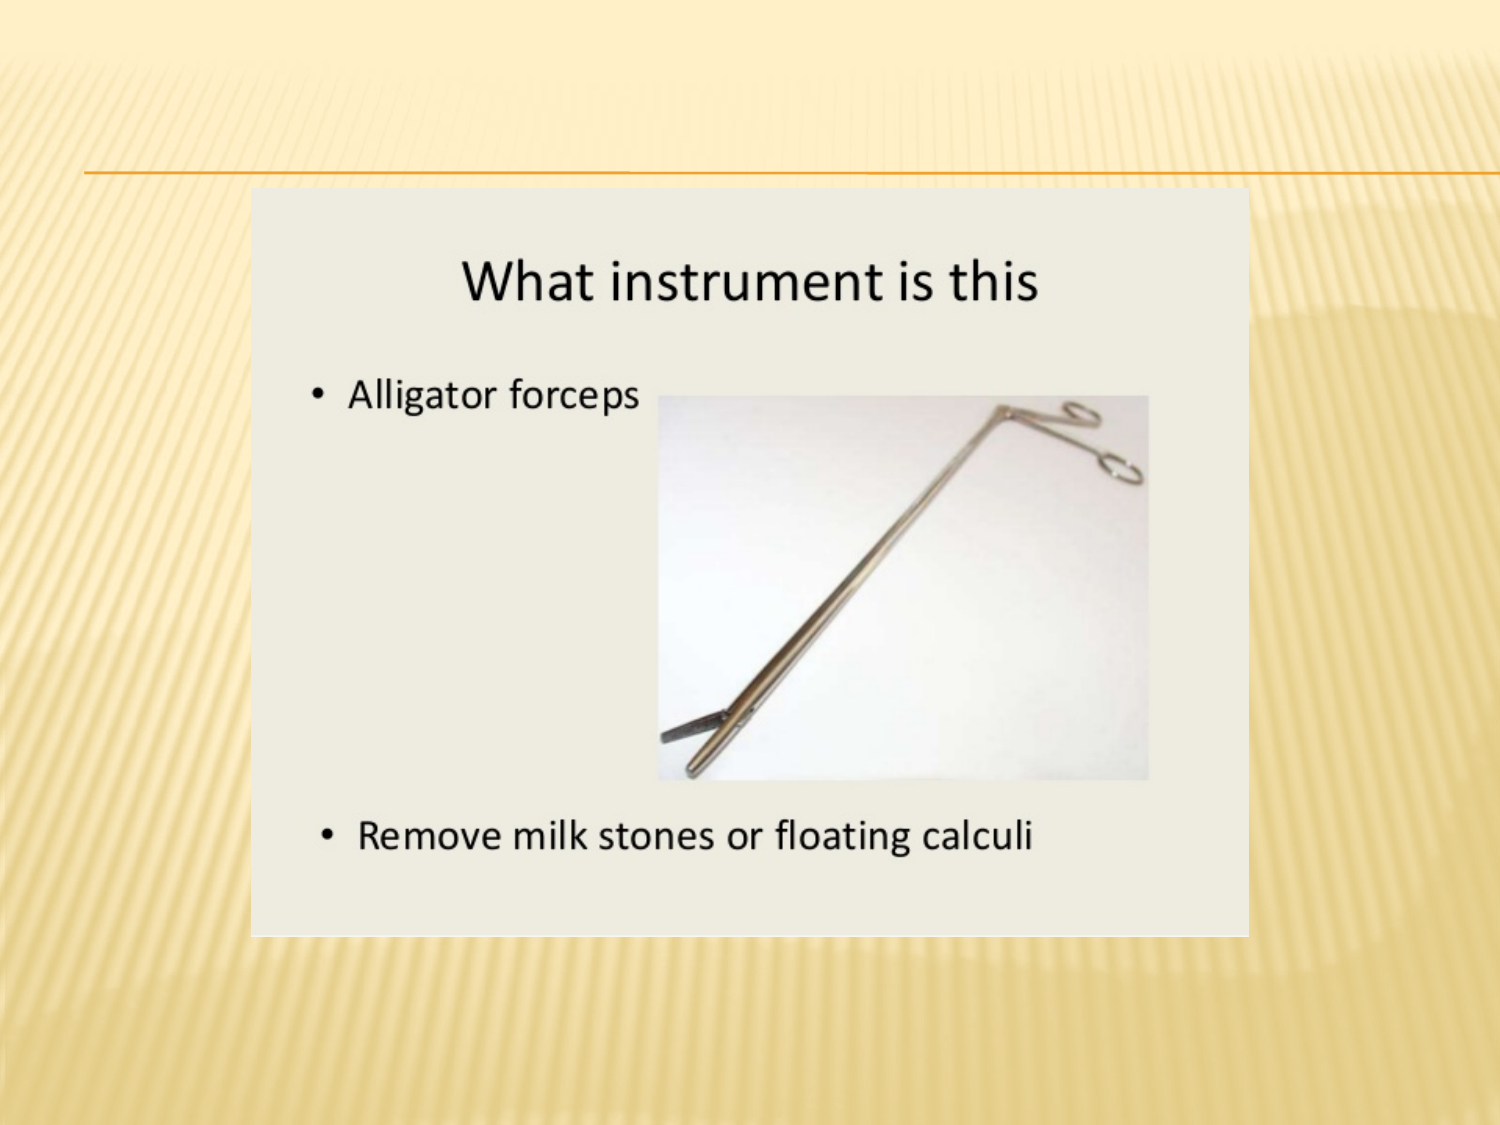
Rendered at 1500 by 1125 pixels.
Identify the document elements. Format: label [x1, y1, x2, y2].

picture [251, 187, 1249, 937]
